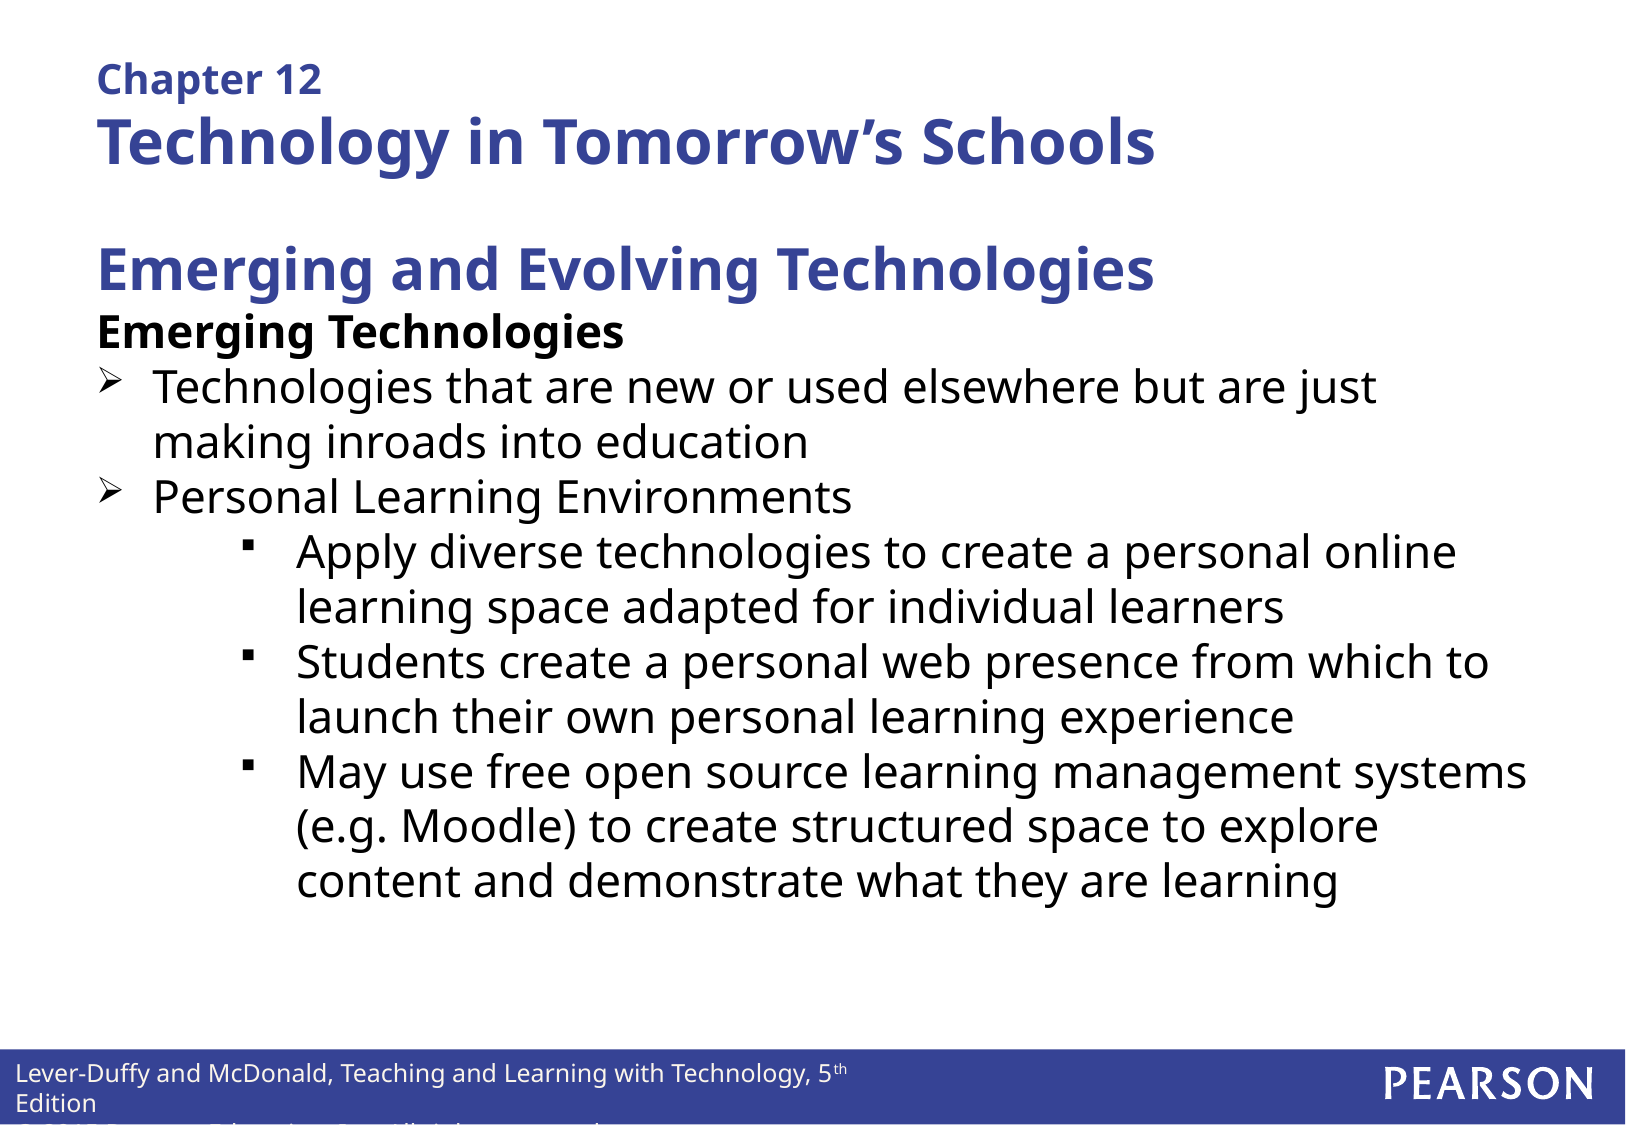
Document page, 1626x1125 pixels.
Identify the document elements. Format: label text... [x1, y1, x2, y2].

list Emerging and Evolving Technologies Emerging Technologies Technologies that are new or used elsewhere but are just making inroads into education Personal Learning Environments Apply diverse technologies to create a personal online learning space adapted for individual learners Students create a personal web presence from which to launch their own personal learning experience May use free open source learning management systems (e.g. Moodle) to create structured space to explore content and demonstrate what they are learning [81, 224, 1544, 1005]
title Chapter 12 Technology in Tomorrow’s Schools [81, 45, 1544, 224]
